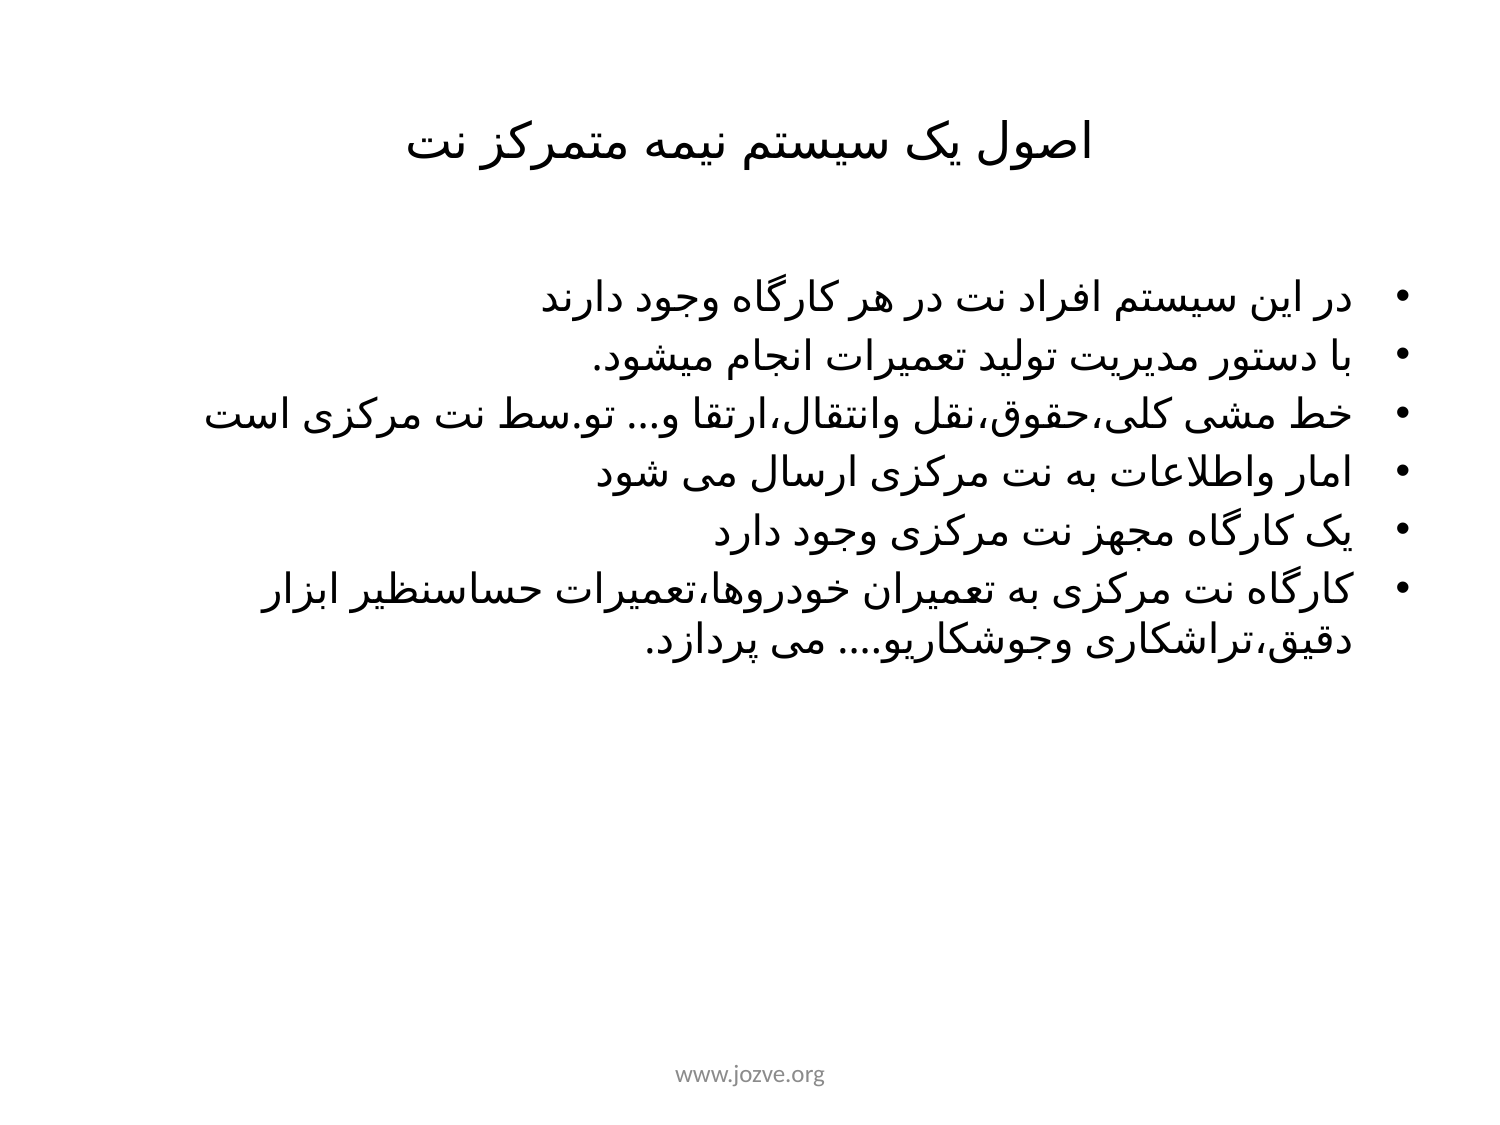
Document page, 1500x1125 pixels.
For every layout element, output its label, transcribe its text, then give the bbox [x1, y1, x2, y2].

title اصول یک سیستم نیمه متمرکز نت [75, 45, 1425, 233]
list در این سیستم افراد نت در هر کارگاه وجود دارند با دستور مدیریت تولید تعمیرات انجام میشود. خط مشی کلی،حقوق،نقل وانتقال،ارتقا و... تو.سط نت مرکزی است امار واطلاعات به نت مرکزی ارسال می شود یک کارگاه مجهز نت مرکزی وجود دارد کارگاه نت مرکزی به تعمیران خودروها،تعمیرات حساسنظیر ابزار دقیق،تراشکاری وجوشکاریو.... می پردازد. [75, 262, 1425, 1005]
footer www.jozve.org [512, 1042, 988, 1103]
